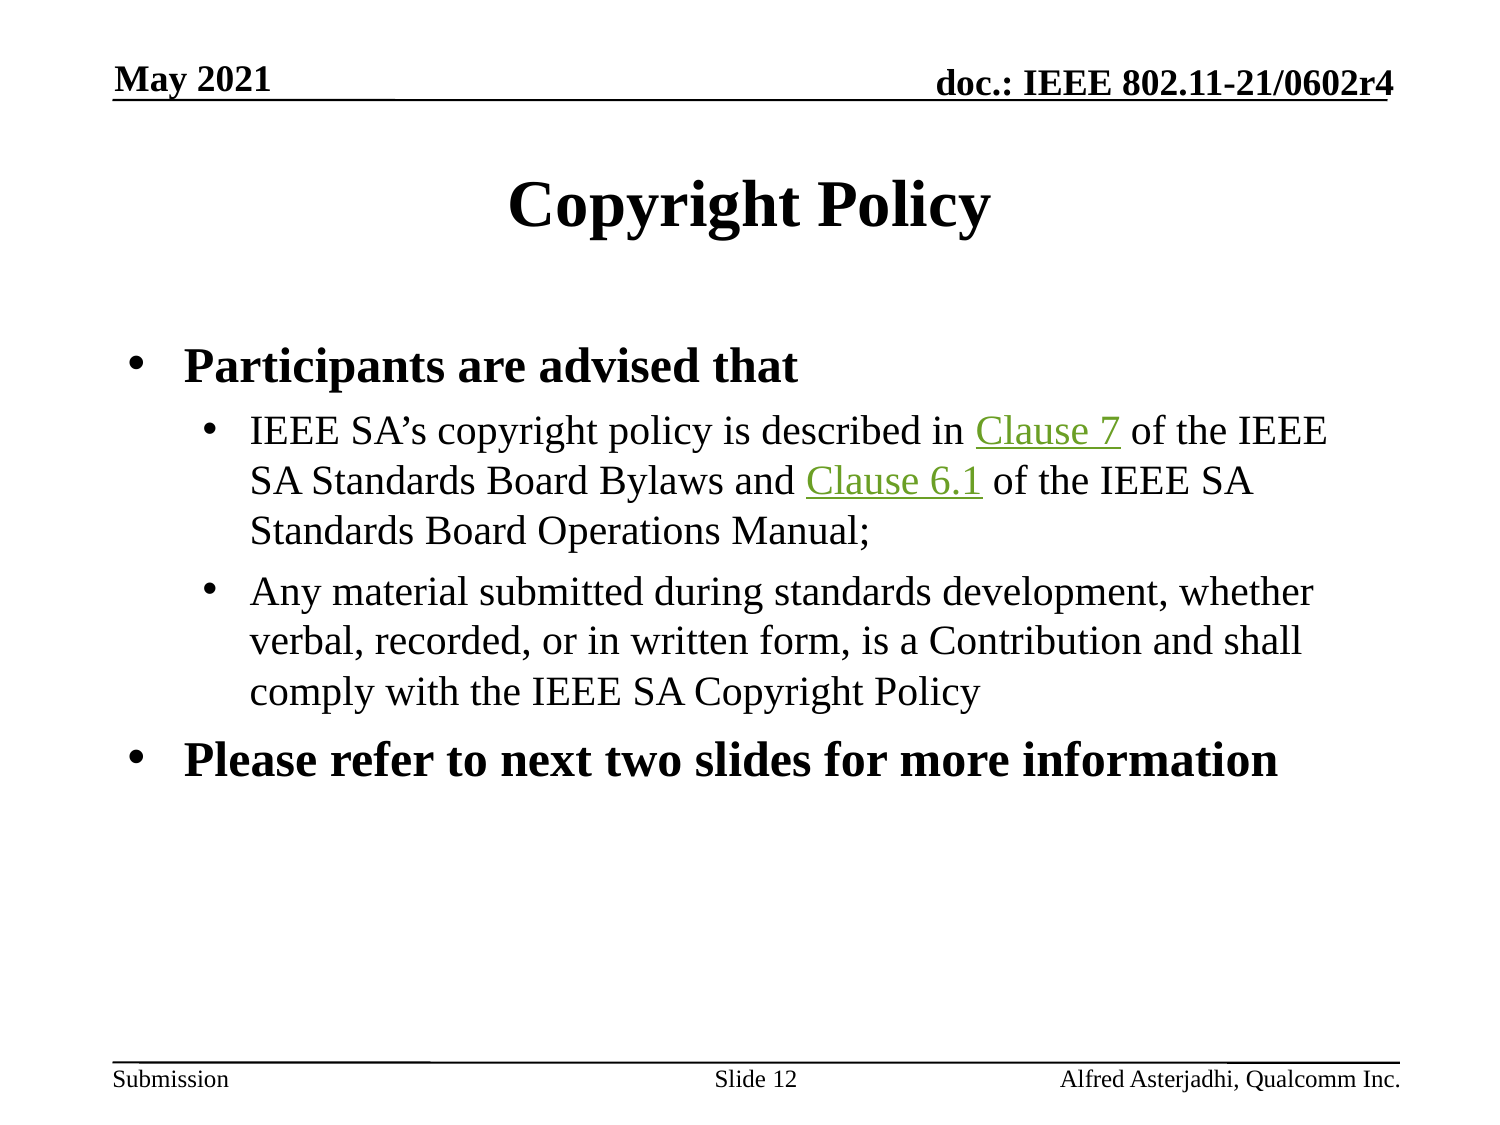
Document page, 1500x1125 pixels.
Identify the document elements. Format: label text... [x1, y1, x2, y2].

list Participants are advised that IEEE SA’s copyright policy is described in Clause 7 of the IEEE SA Standards Board Bylaws and Clause 6.1 of the IEEE SA Standards Board Operations Manual; Any material submitted during standards development, whether verbal, recorded, or in written form, is a Contribution and shall comply with the IEEE SA Copyright Policy Please refer to next two slides for more information [112, 324, 1388, 1000]
title Copyright Policy [112, 112, 1388, 288]
footer Alfred Asterjadhi, Qualcomm Inc. [878, 1061, 1402, 1093]
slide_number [114, 54, 423, 100]
slide_number Slide 12 [712, 1061, 800, 1123]
